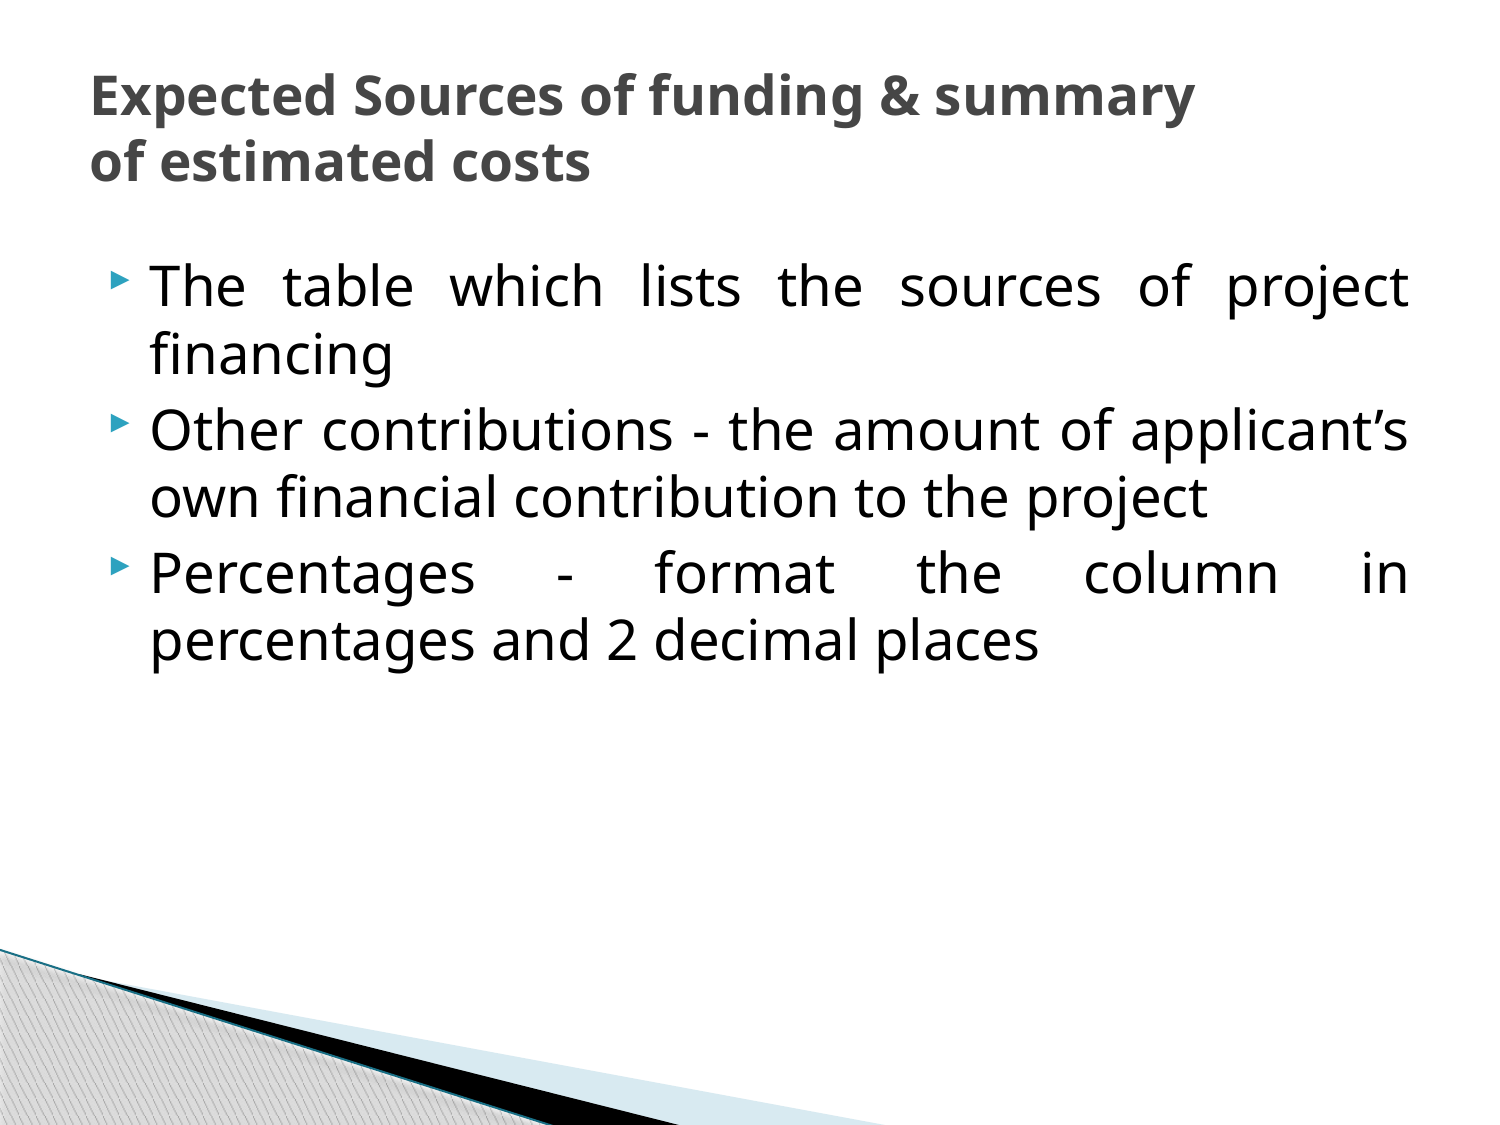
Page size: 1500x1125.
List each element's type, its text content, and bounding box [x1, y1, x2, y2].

title Expected Sources of funding & summary of estimated costs [75, 52, 1263, 200]
list The table which lists the sources of project financing Other contributions - the amount of applicant’s own financial contribution to the project Percentages - format the column in percentages and 2 decimal places [75, 243, 1425, 986]
